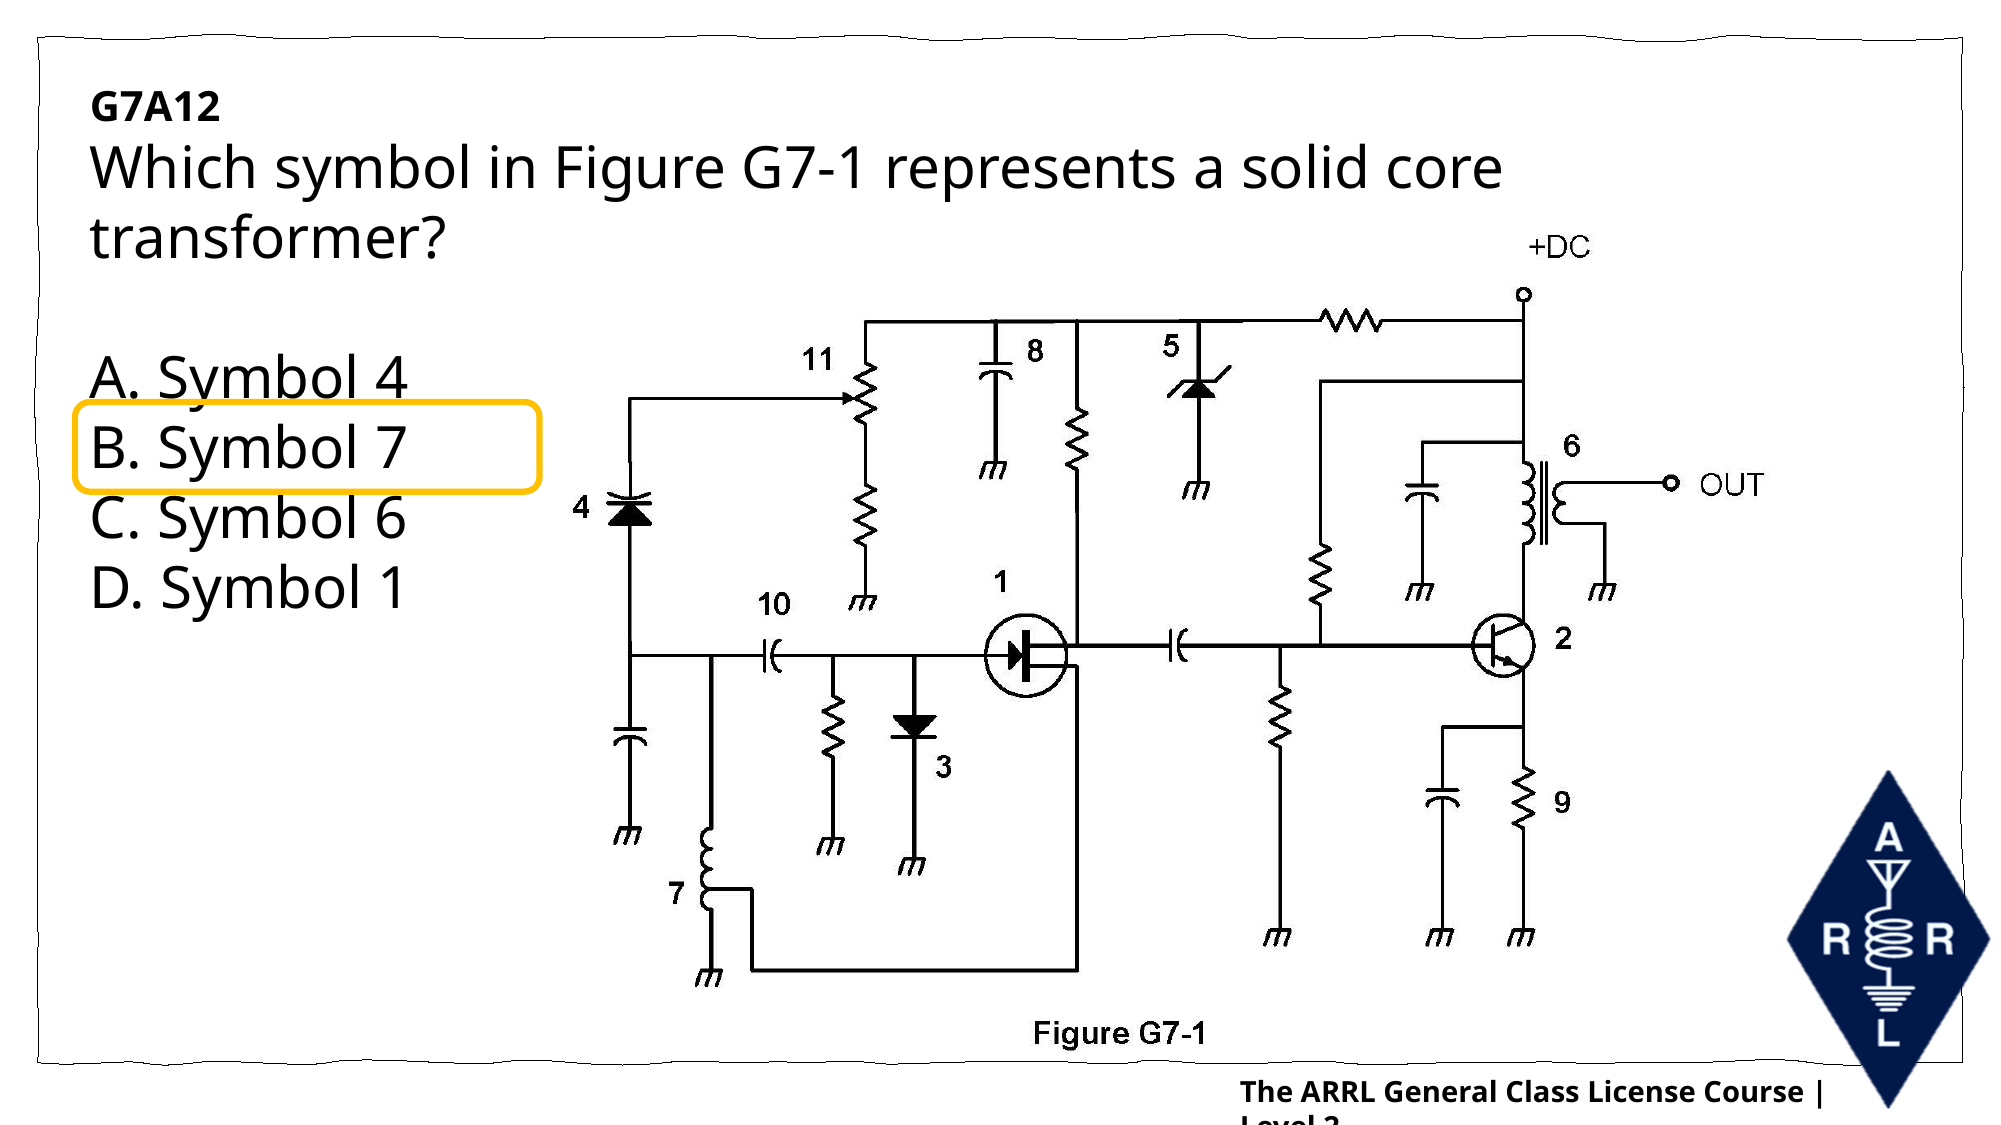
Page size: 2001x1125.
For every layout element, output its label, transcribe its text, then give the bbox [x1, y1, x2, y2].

picture [558, 218, 1999, 1125]
text_box G7A12 Which symbol in Figure G7-1 represents a solid core transformer? A. Symbol 4 B. Symbol 7 C. Symbol 6 D. Symbol 1 [75, 72, 1850, 628]
text_box [73, 400, 541, 493]
